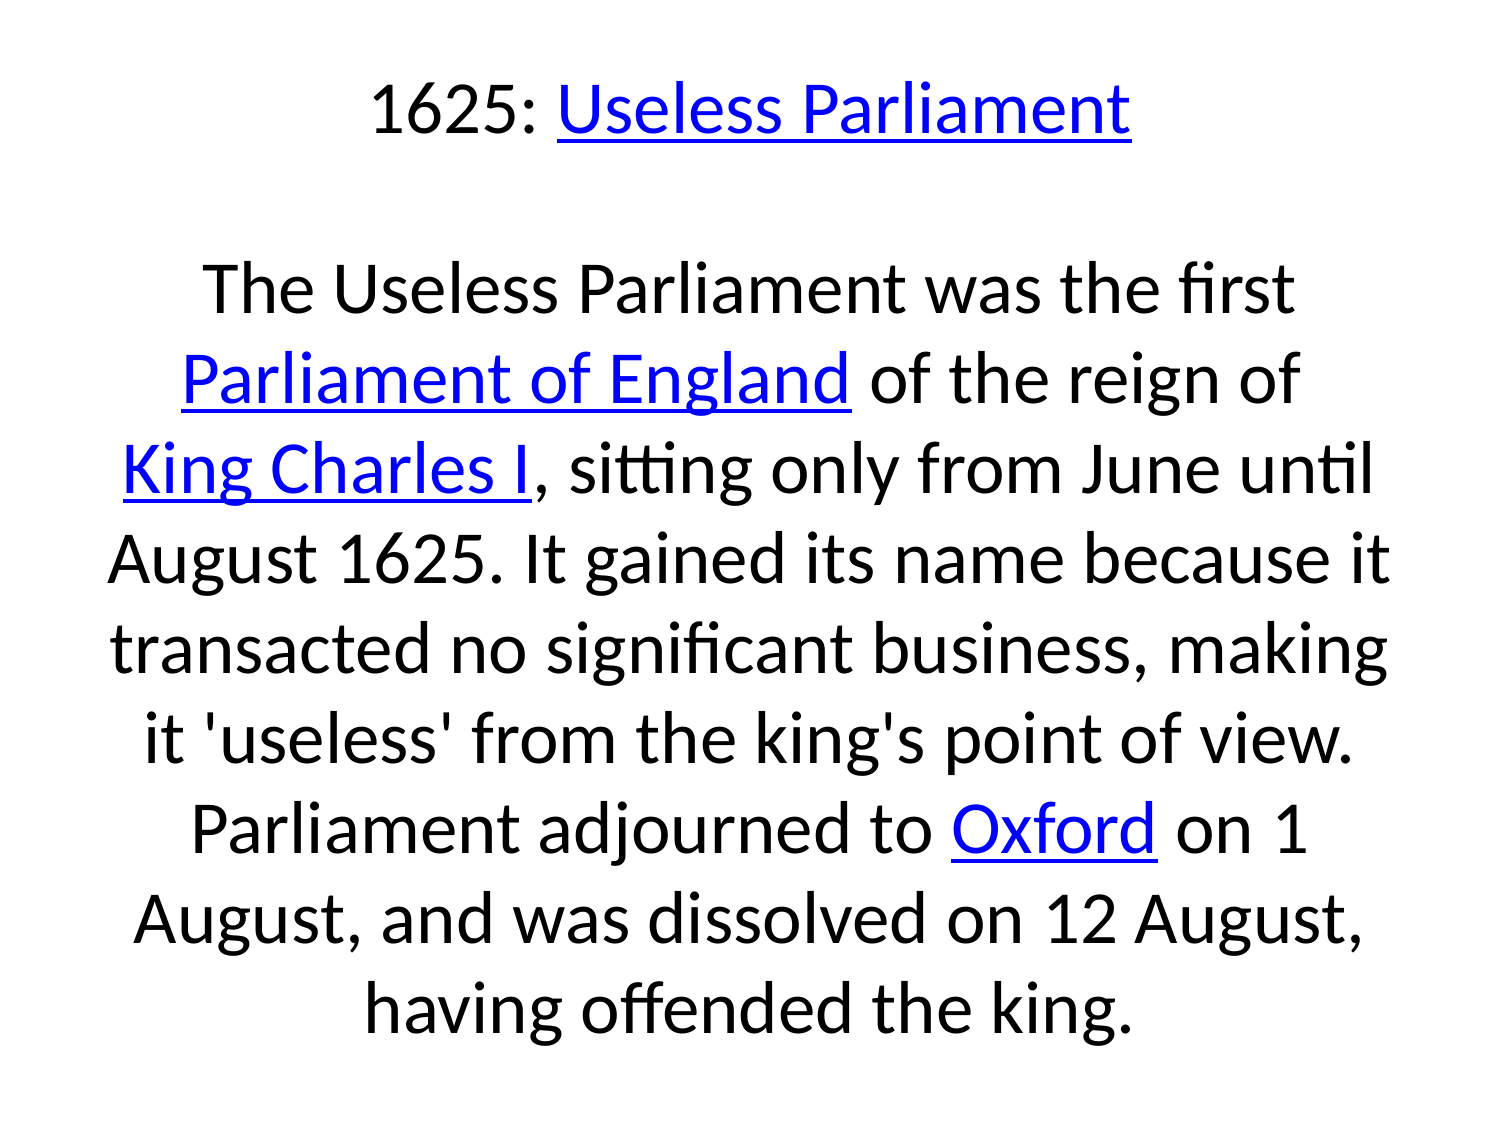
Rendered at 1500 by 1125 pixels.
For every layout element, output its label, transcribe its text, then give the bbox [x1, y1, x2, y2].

title 1625: Useless Parliament The Useless Parliament was the first Parliament of England of the reign of King Charles I, sitting only from June until August 1625. It gained its name because it transacted no significant business, making it 'useless' from the king's point of view. Parliament adjourned to Oxford on 1 August, and was dissolved on 12 August, having offended the king. [74, 44, 1426, 1063]
